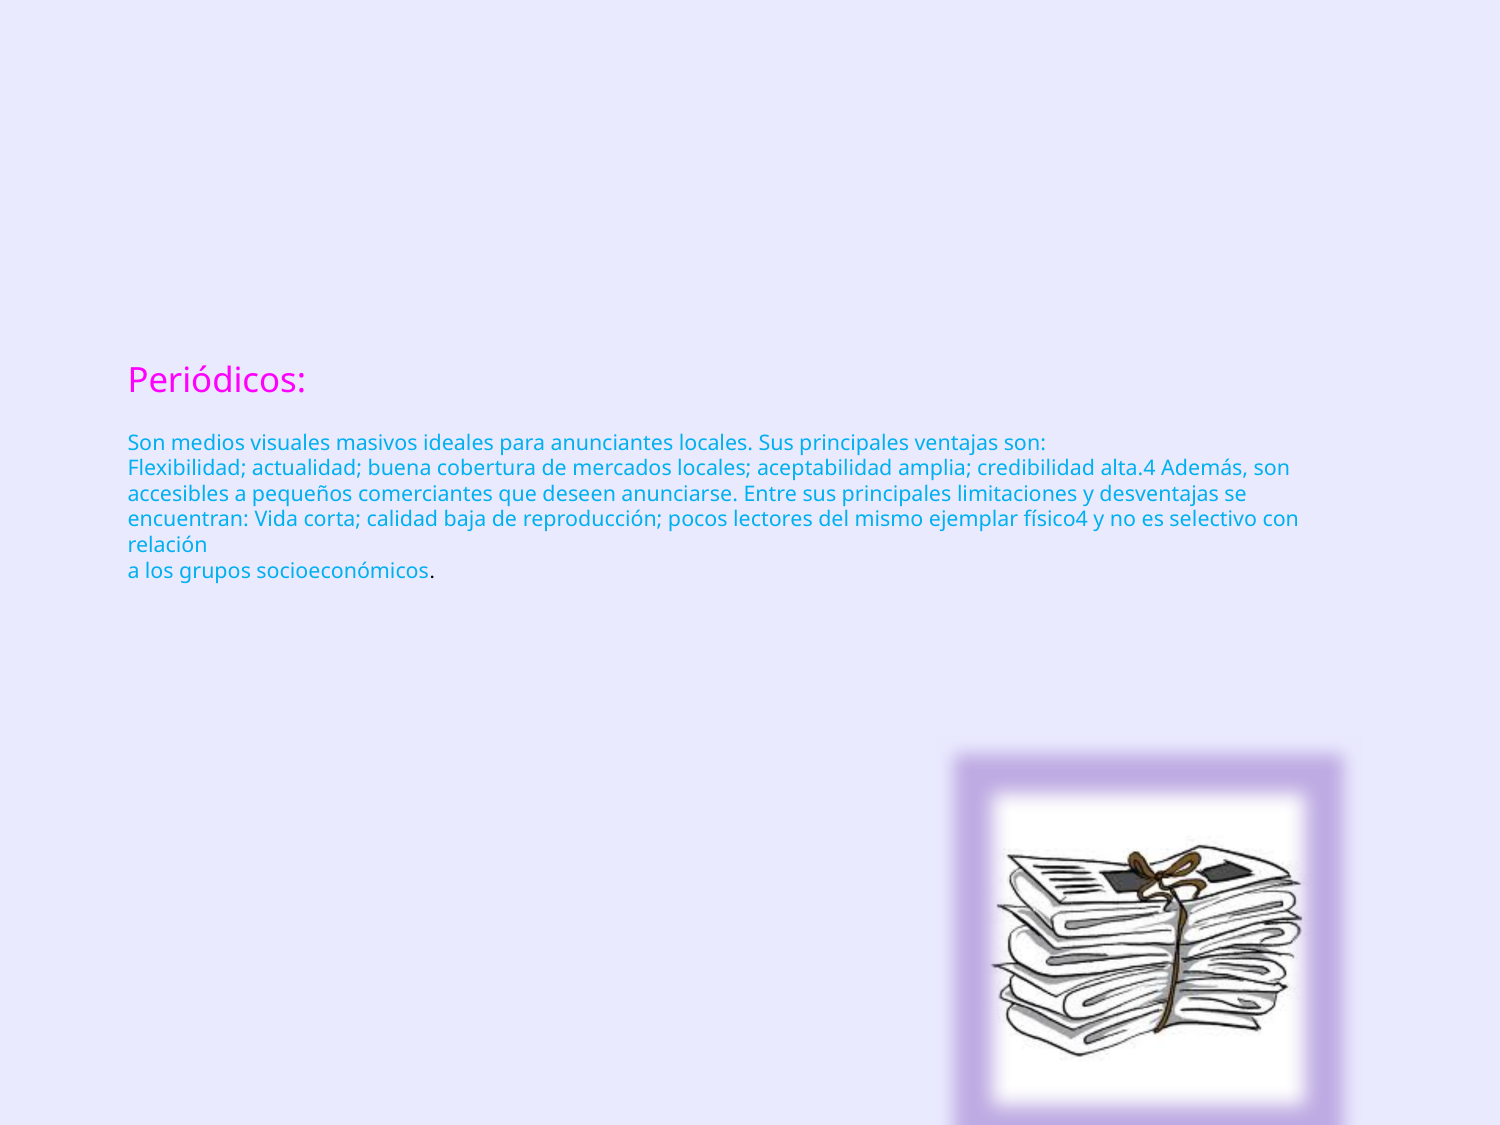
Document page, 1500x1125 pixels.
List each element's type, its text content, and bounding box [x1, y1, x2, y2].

subtitle [70, 632, 1086, 909]
title Periódicos: Son medios visuales masivos ideales para anunciantes locales. Sus principales ventajas son: Flexibilidad; actualidad; buena cobertura de mercados locales; aceptabilidad amplia; credibilidad alta.4 Además, son accesibles a pequeños comerciantes que deseen anunciarse. Entre sus principales limitaciones y desventajas se encuentran: Vida corta; calidad baja de reproducción; pocos lectores del mismo ejemplar físico4 y no es selectivo con relación a los grupos socioeconómicos. [112, 349, 1388, 591]
picture [972, 773, 1325, 1125]
